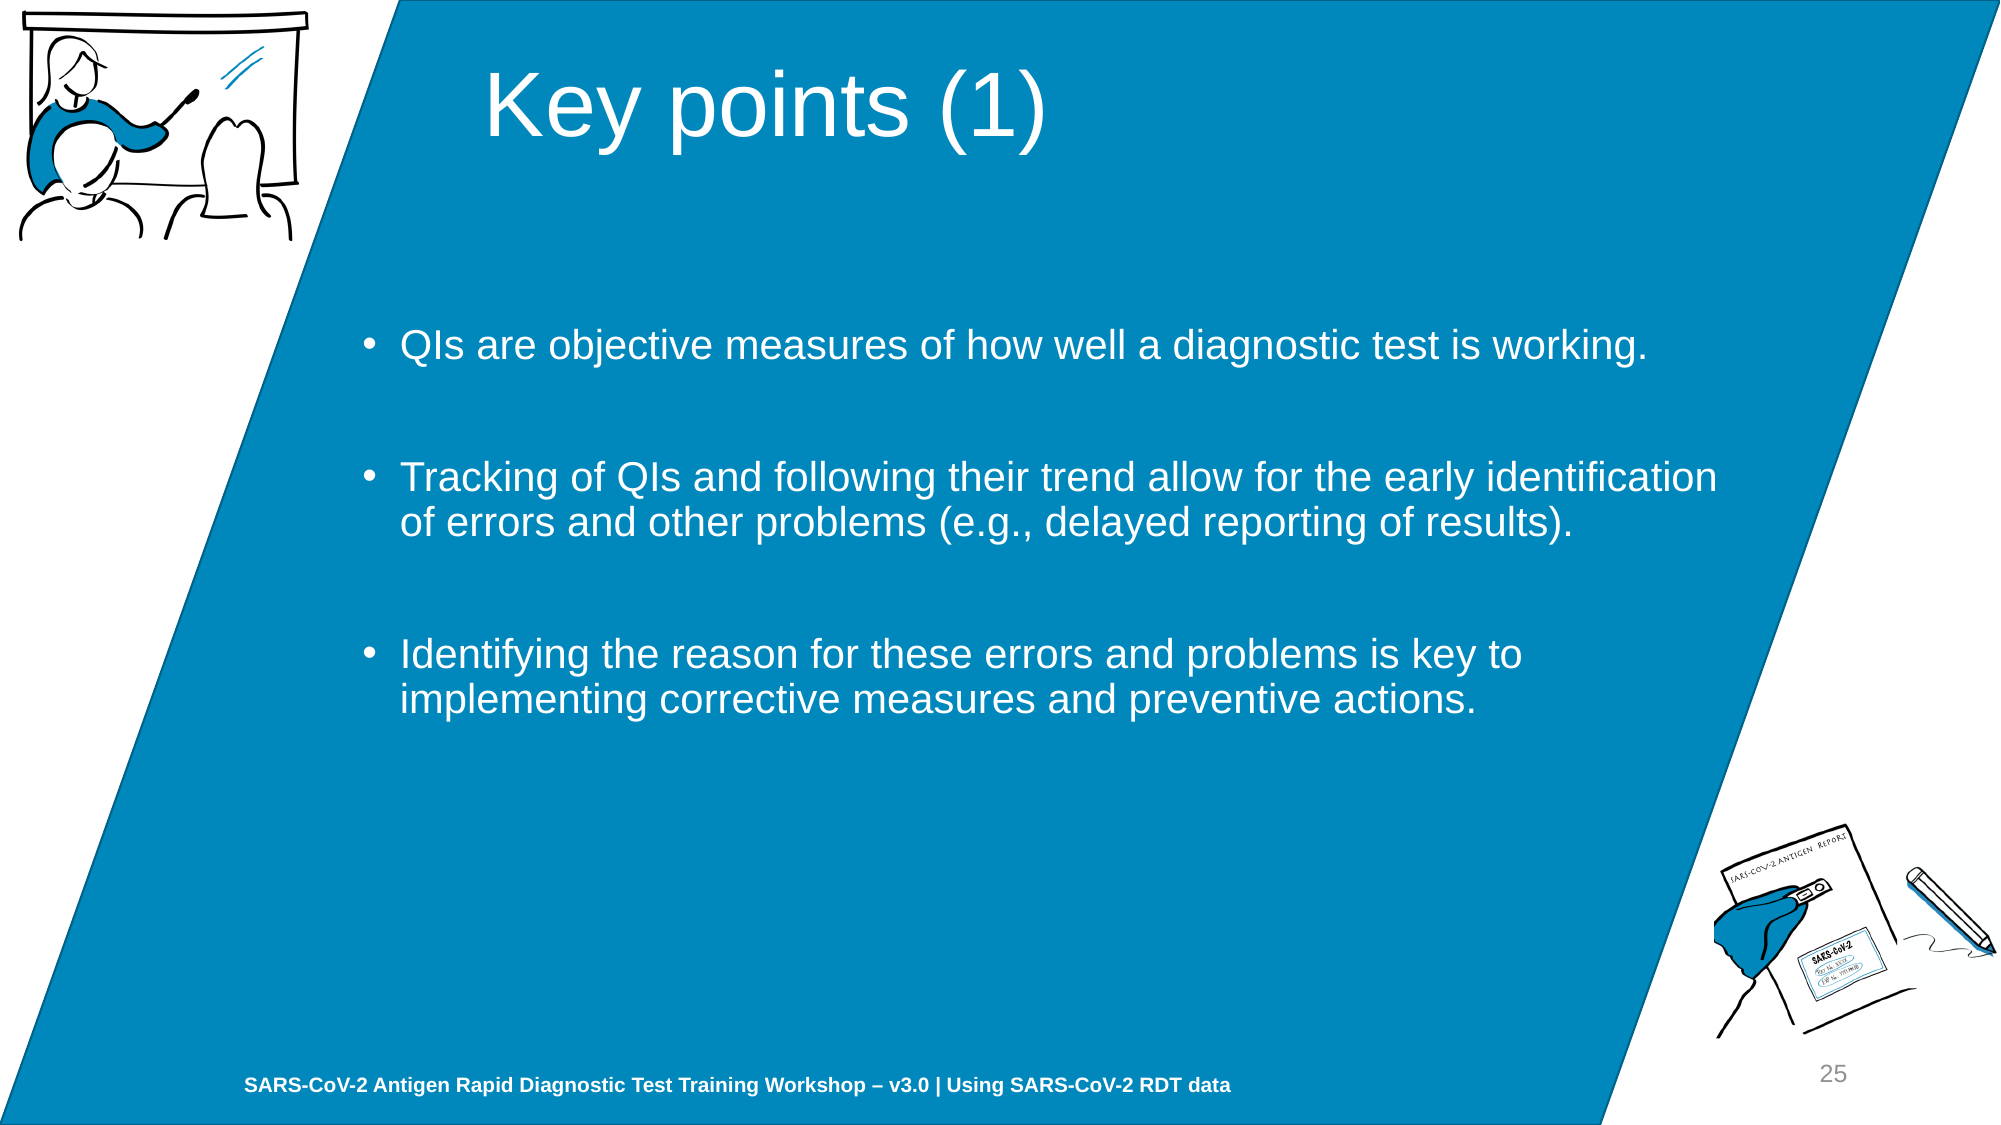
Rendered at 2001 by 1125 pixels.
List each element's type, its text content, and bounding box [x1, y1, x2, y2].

text_box Key points (1) [468, 49, 1236, 205]
slide_number 25 [1609, 1042, 1863, 1103]
picture [0, 0, 326, 255]
picture [1714, 812, 2000, 1040]
footer SARS-CoV-2 Antigen Rapid Diagnostic Test Training Workshop – v3.0 | Using SARS-CoV-2 RDT data [137, 1042, 1338, 1125]
text_box QIs are objective measures of how well a diagnostic test is working. Tracking of QIs and following their trend allow for the early identification of errors and other problems (e.g., delayed reporting of results). Identifying the reason for these errors and problems is key to implementing corrective measures and preventive actions. [347, 316, 1763, 813]
text_box [0, 0, 2000, 1125]
